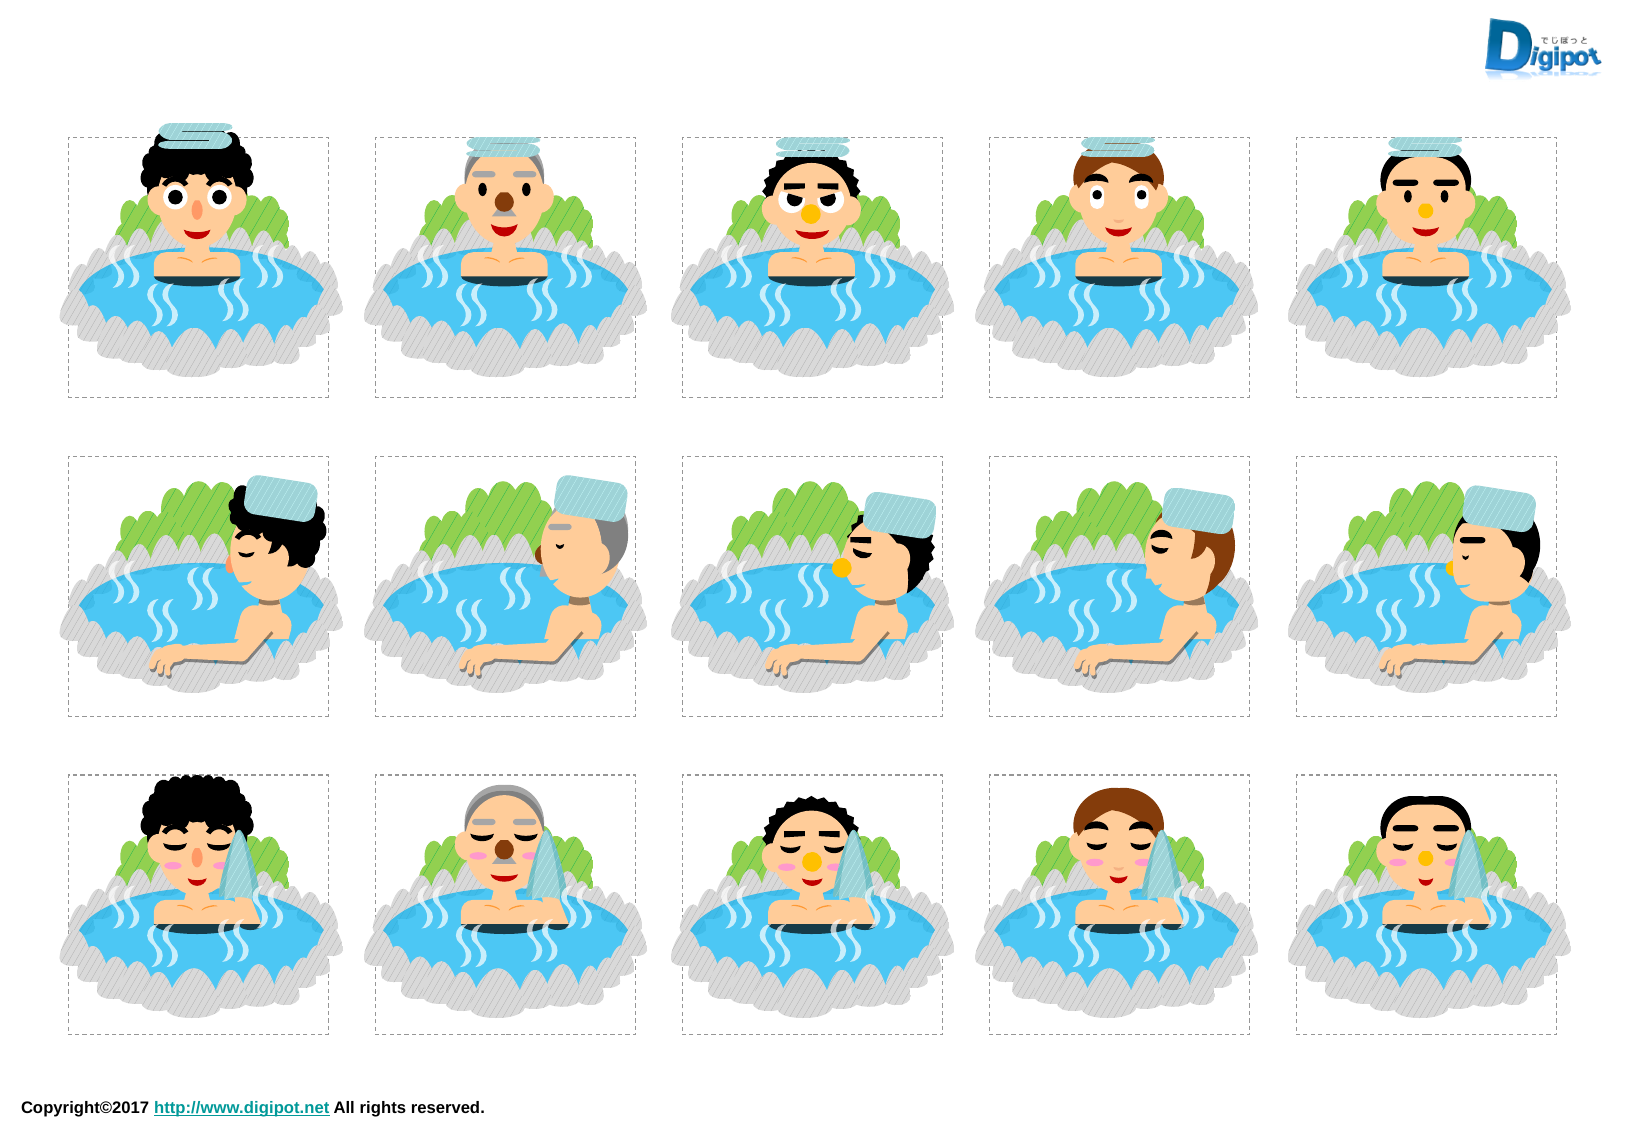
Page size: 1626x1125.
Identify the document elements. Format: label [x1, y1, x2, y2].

text_box [1287, 136, 1572, 378]
text_box [1287, 795, 1572, 1019]
text_box [59, 478, 344, 694]
text_box [670, 795, 955, 1019]
text_box [363, 784, 648, 1019]
text_box [59, 122, 344, 378]
text_box [363, 478, 648, 694]
text_box [363, 136, 648, 378]
picture [1485, 18, 1602, 82]
text_box [974, 480, 1259, 694]
text_box [670, 480, 955, 694]
text_box [1287, 480, 1572, 694]
text_box [974, 787, 1259, 1019]
text_box [59, 774, 344, 1019]
text_box [670, 137, 955, 378]
text_box [974, 136, 1259, 378]
